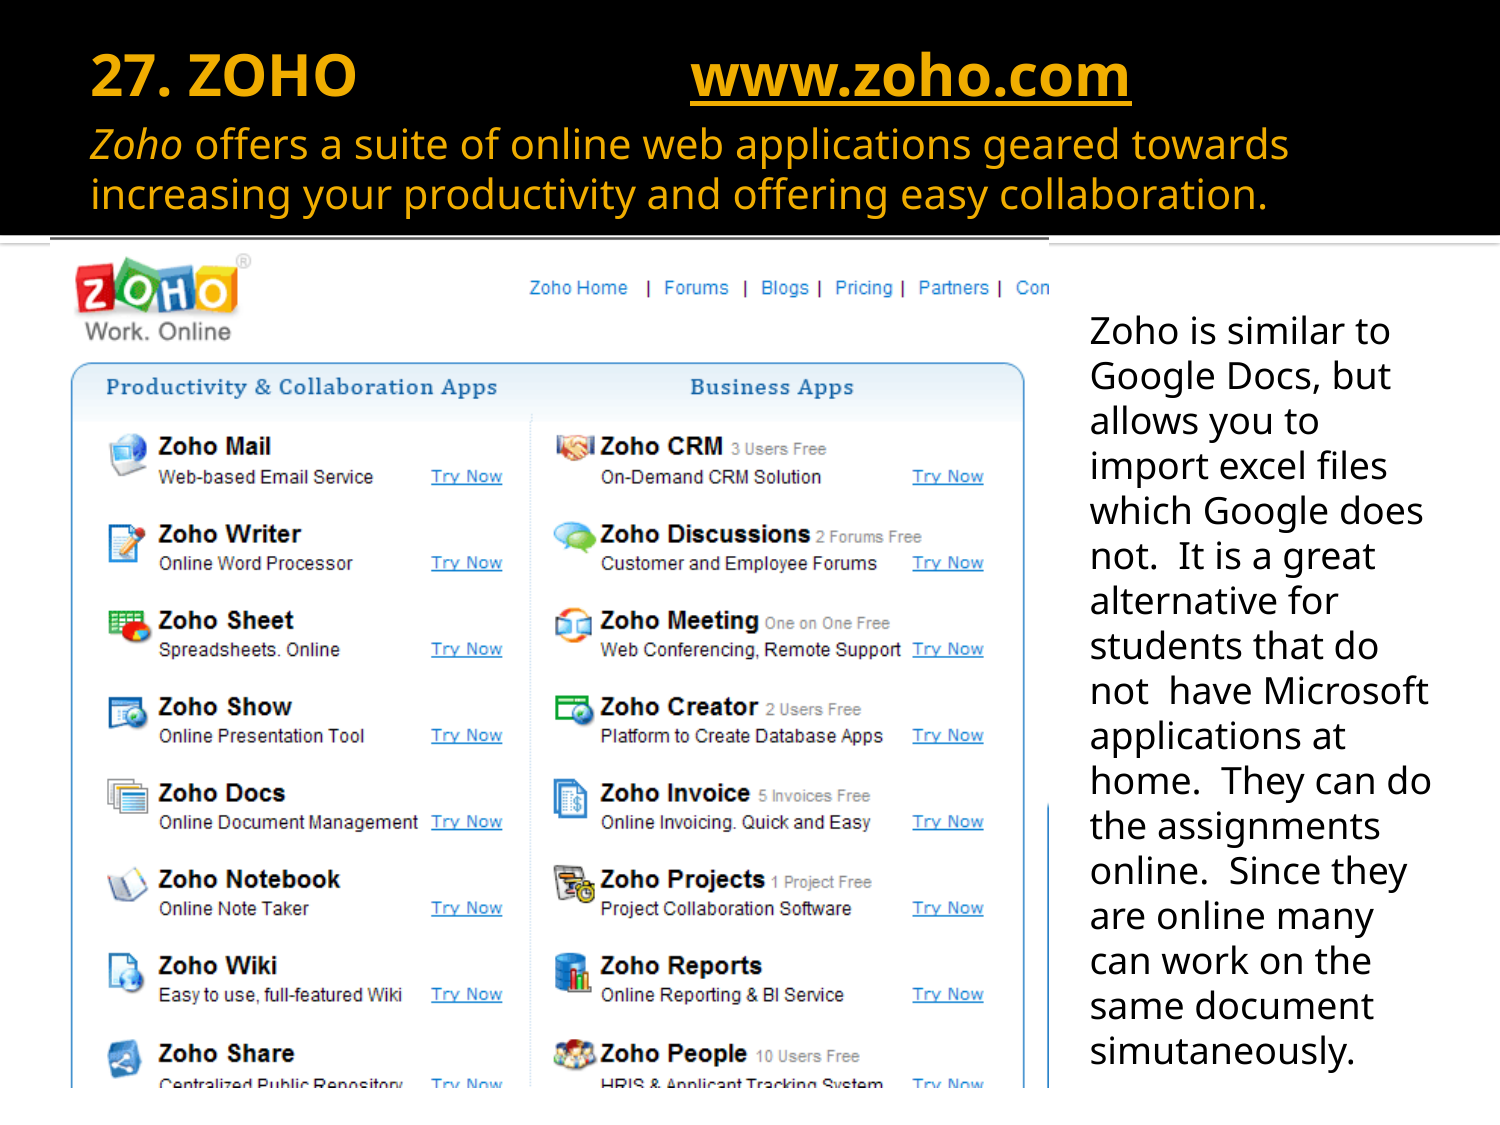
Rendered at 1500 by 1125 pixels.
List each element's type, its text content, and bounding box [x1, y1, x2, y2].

picture [49, 237, 1049, 1088]
title 27. ZOHO www.zoho.com Zoho offers a suite of online web applications geared towards increasing your productivity and offering easy collaboration. [75, 25, 1425, 231]
text_box Zoho is similar to Google Docs, but allows you to import excel files which Google does not. It is a great alternative for students that do not have Microsoft applications at home. They can do the assignments online. Since they are online many can work on the same document simutaneously. [1074, 299, 1450, 1080]
